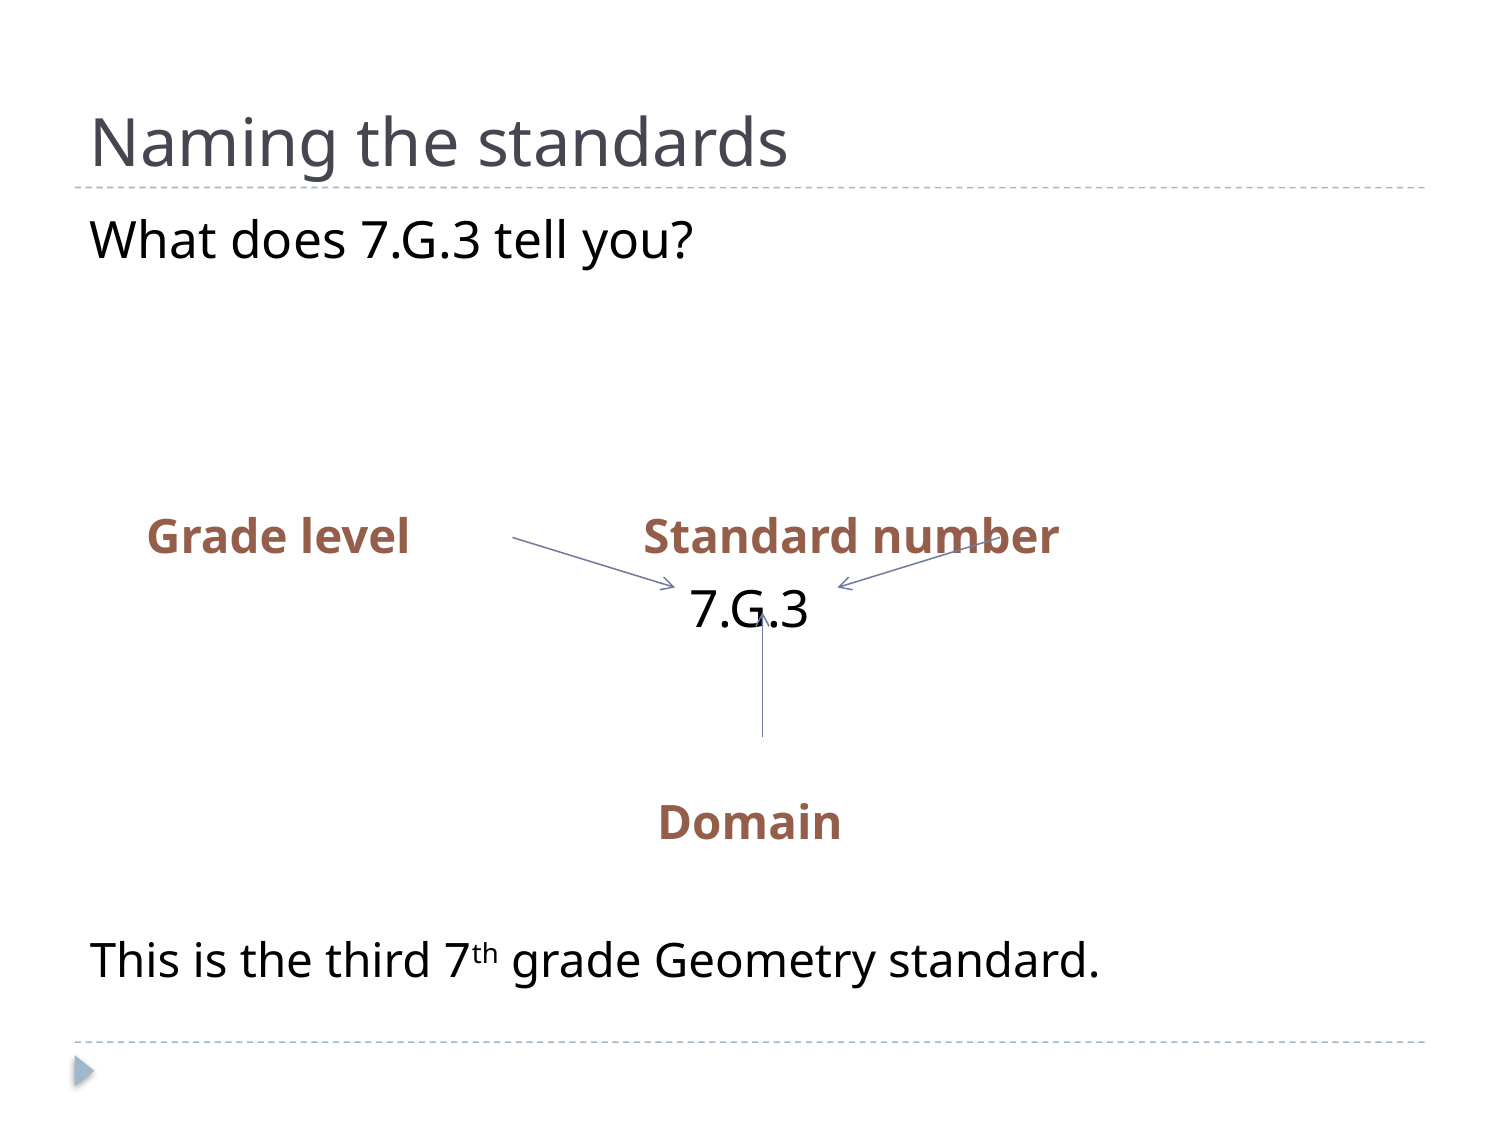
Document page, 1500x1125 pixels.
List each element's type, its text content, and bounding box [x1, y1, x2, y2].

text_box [837, 537, 1001, 588]
title Naming the standards [75, 24, 1425, 188]
list What does 7.G.3 tell you? Grade level Standard number 7.G.3 Domain This is the third 7th grade Geometry standard. [75, 200, 1425, 1010]
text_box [512, 537, 676, 588]
